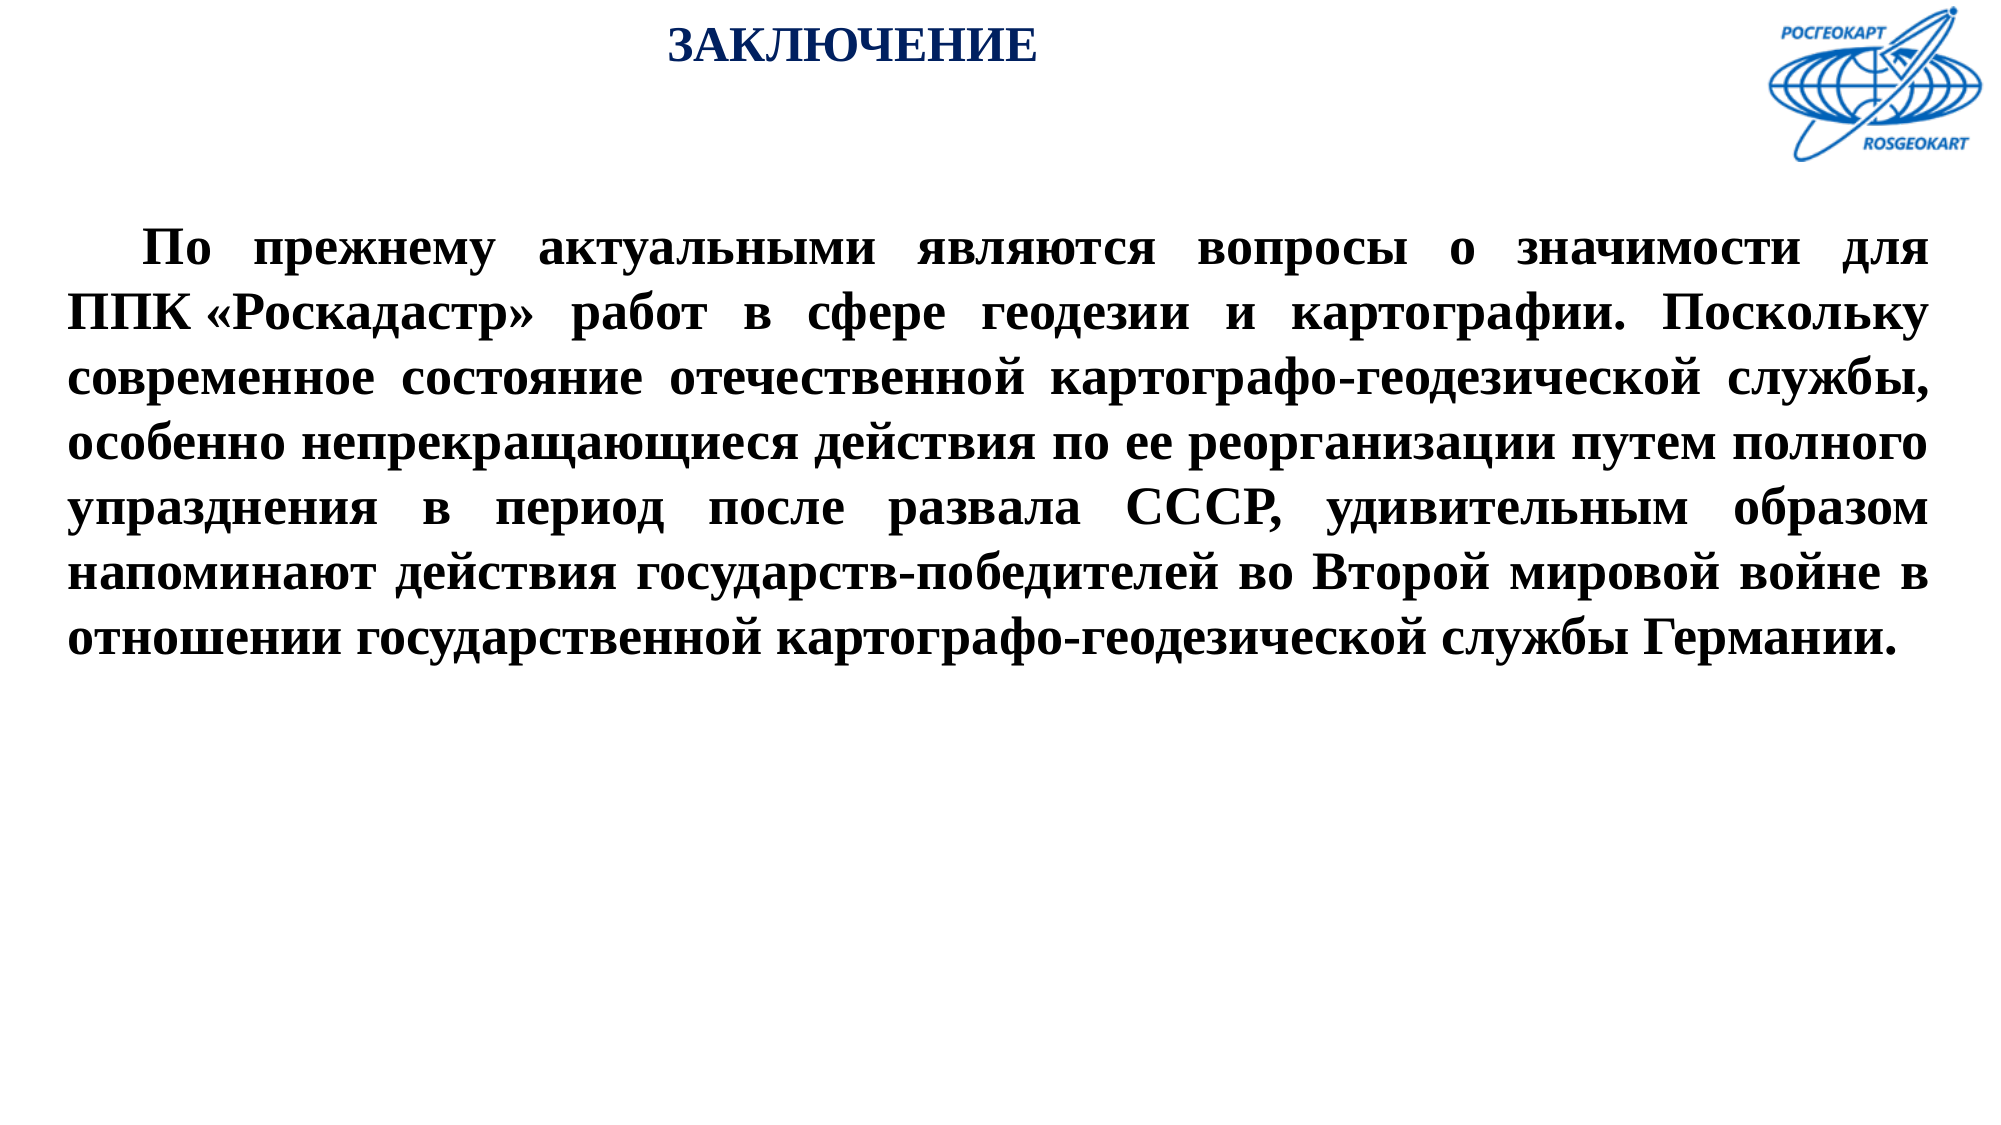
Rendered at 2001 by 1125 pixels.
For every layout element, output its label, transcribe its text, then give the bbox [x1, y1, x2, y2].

picture [1757, 6, 1994, 162]
text_box ЗАКЛЮЧЕНИЕ [0, 3, 1707, 79]
text_box По прежнему актуальными являются вопросы о значимости для ППК «Роскадастр» работ в сфере геодезии и картографии. Поскольку современное состояние отечественной картографо-геодезической службы, особенно непрекращающиеся действия по ее реорганизации путем полного упразднения в период после развала СССР, удивительным образом напоминают действия государств-победителей во Второй мировой войне в отношении государственной картографо-геодезической службы Германии. [53, 203, 1947, 673]
